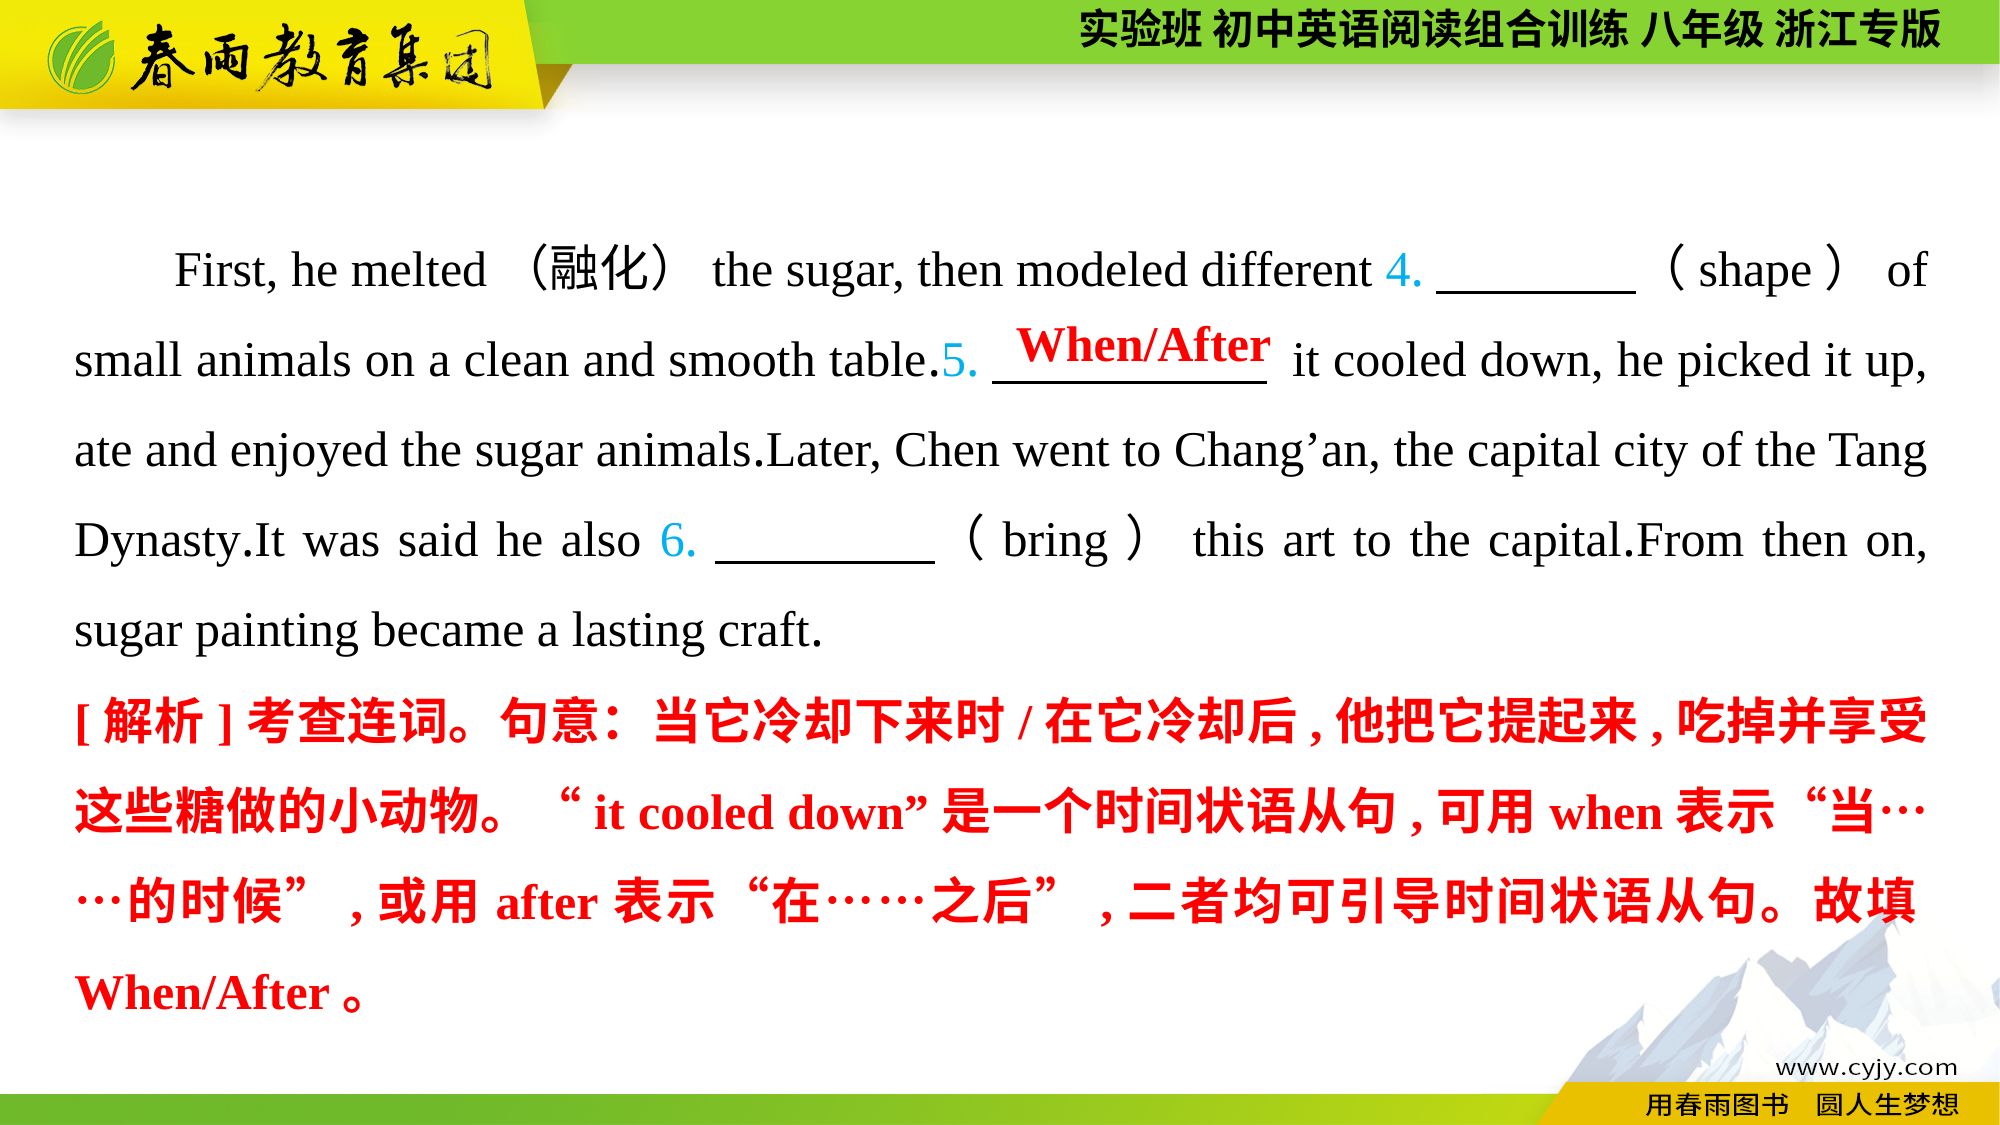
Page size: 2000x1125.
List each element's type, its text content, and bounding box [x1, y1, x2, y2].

text_box When/After [1001, 304, 1287, 379]
picture [0, 0, 2000, 1125]
text_box [解析]考查连词。句意：当它冷却下来时/在它冷却后,他把它提起来,吃掉并享受这些糖做的小动物。“it cooled down”是一个时间状语从句,可用when表示“当……的时候”,或用after表示“在……之后”,二者均可引导时间状语从句。故填When/After。 [59, 669, 1944, 1028]
list First, he melted（融化）the sugar, then modeled different 4. （shape）of small animals on a clean and smooth table.5. it cooled down, he picked it up, ate and enjoyed the sugar animals.Later, Chen went to Chang’an, the capital city of the Tang Dynasty.It was said he also 6. （bring）this art to the capital.From then on, sugar painting became a lasting craft. [59, 199, 1944, 669]
